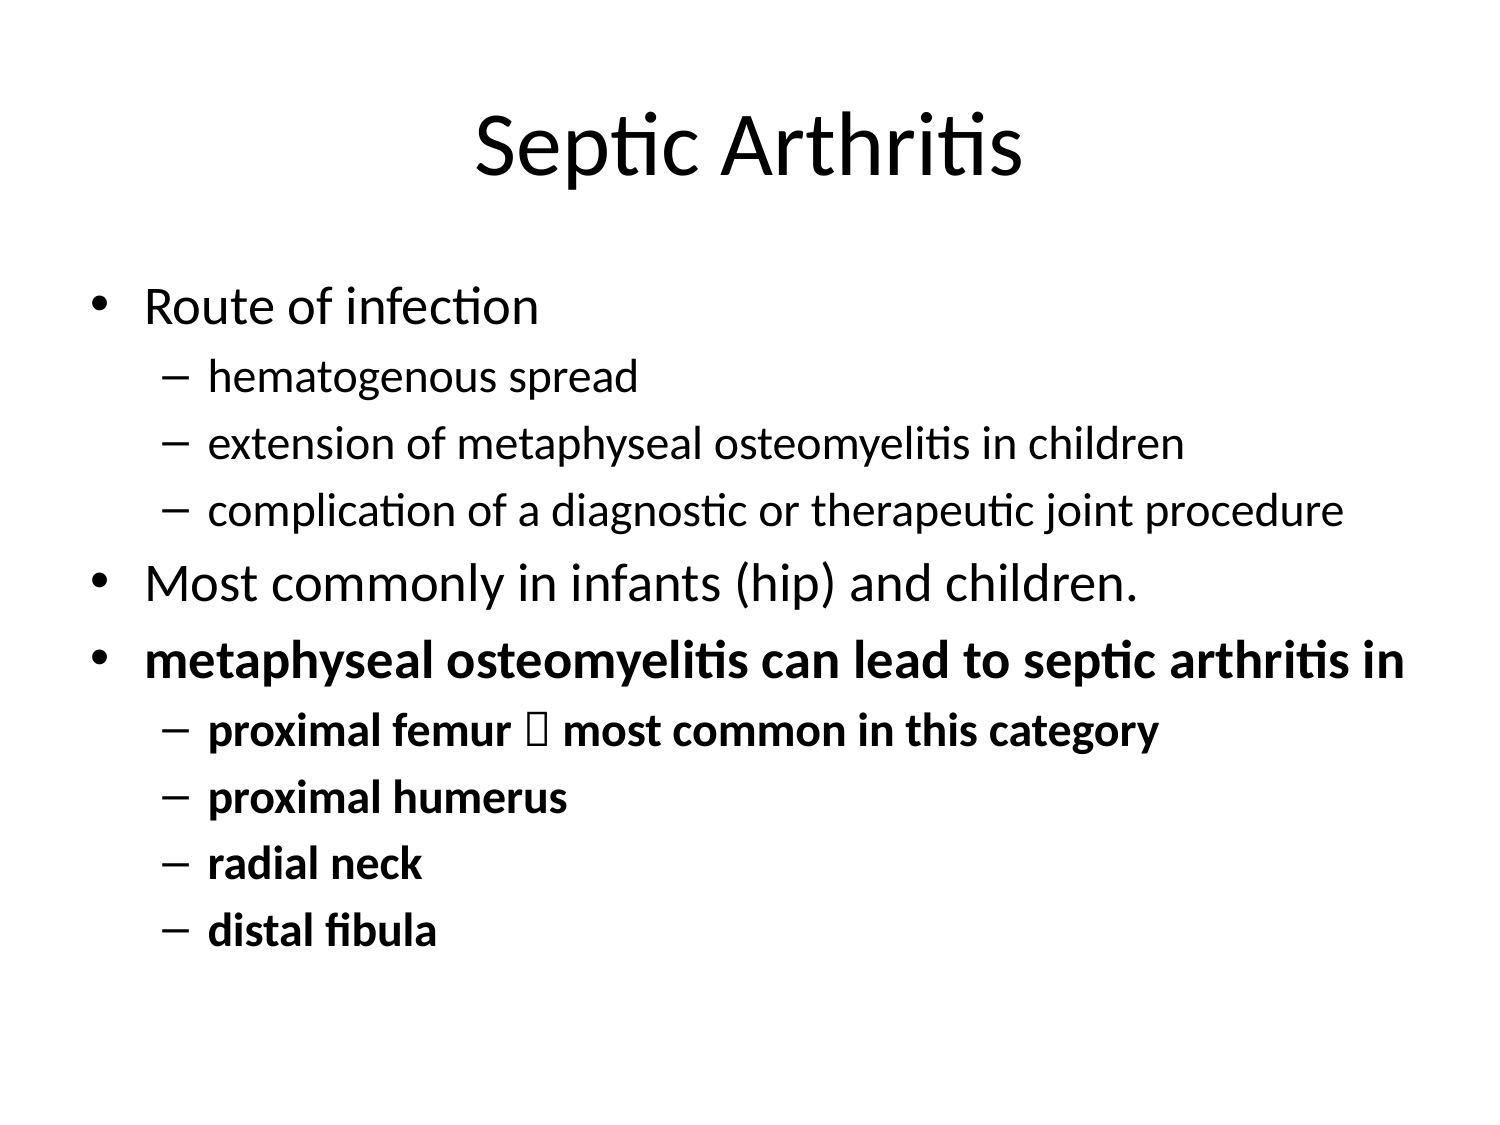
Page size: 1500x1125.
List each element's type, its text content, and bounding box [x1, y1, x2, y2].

title Septic Arthritis [75, 45, 1425, 233]
list Route of infection hematogenous spread extension of metaphyseal osteomyelitis in children complication of a diagnostic or therapeutic joint procedure Most commonly in infants (hip) and children. metaphyseal osteomyelitis can lead to septic arthritis in proximal femur  most common in this category proximal humerus radial neck distal fibula [75, 262, 1425, 1005]
